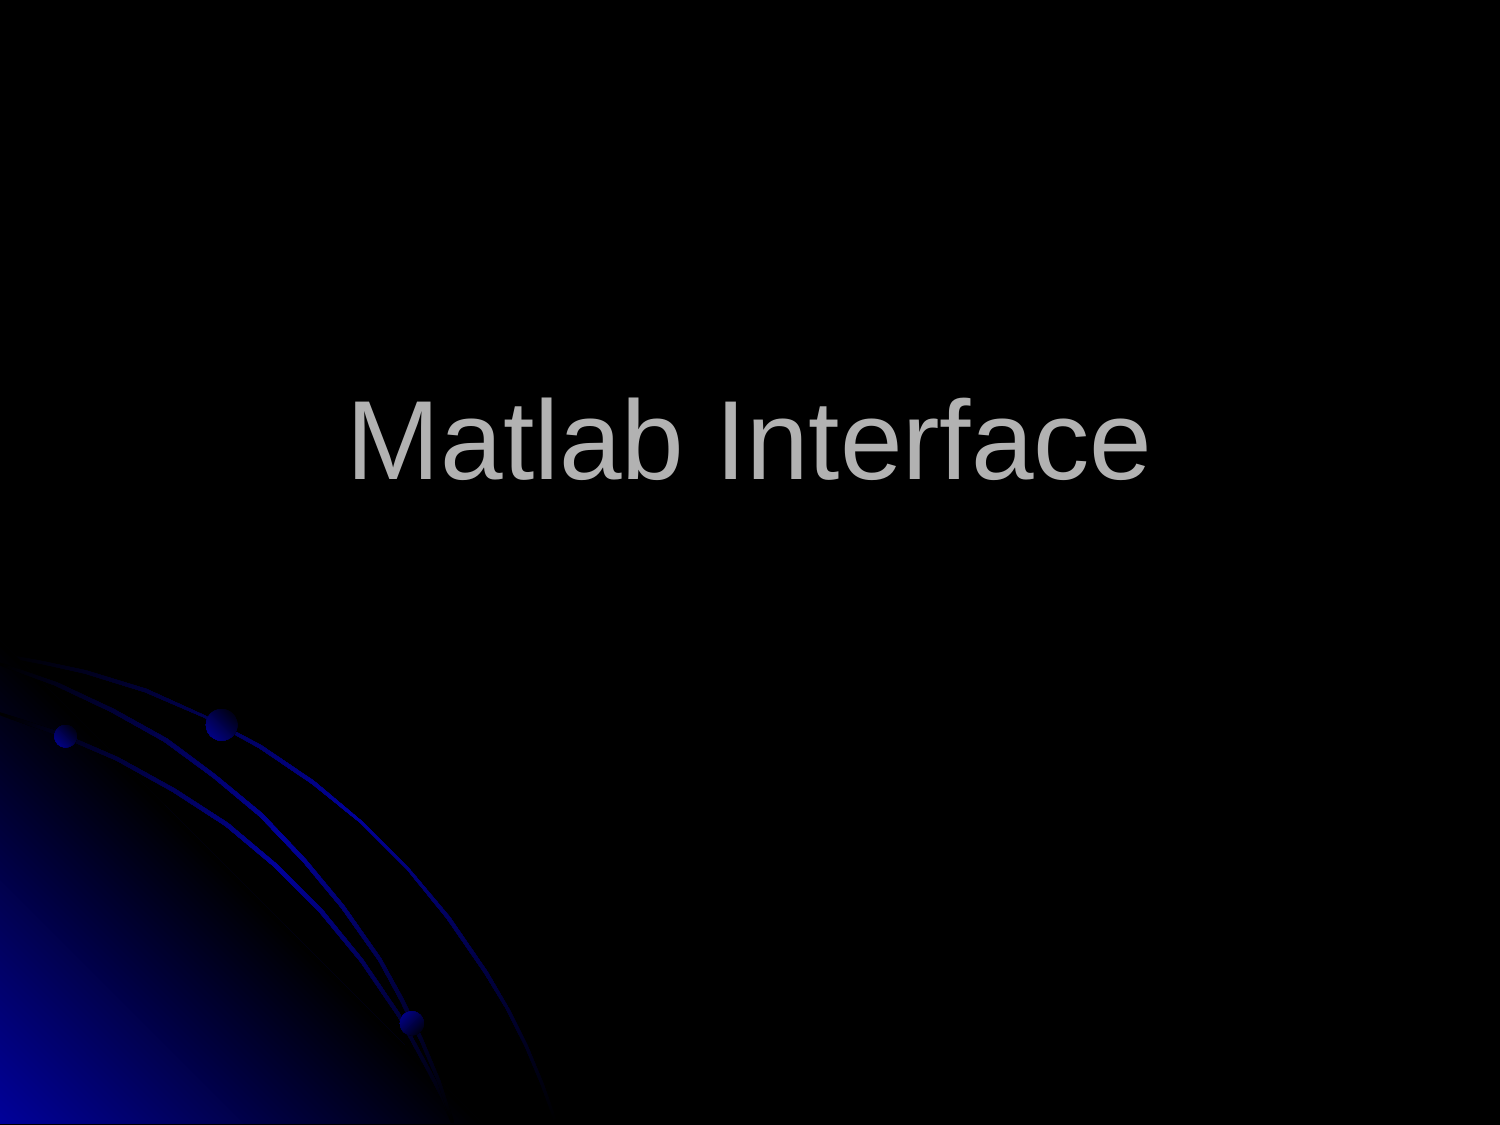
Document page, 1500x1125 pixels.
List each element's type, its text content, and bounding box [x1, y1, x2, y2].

title Matlab Interface [112, 306, 1388, 563]
